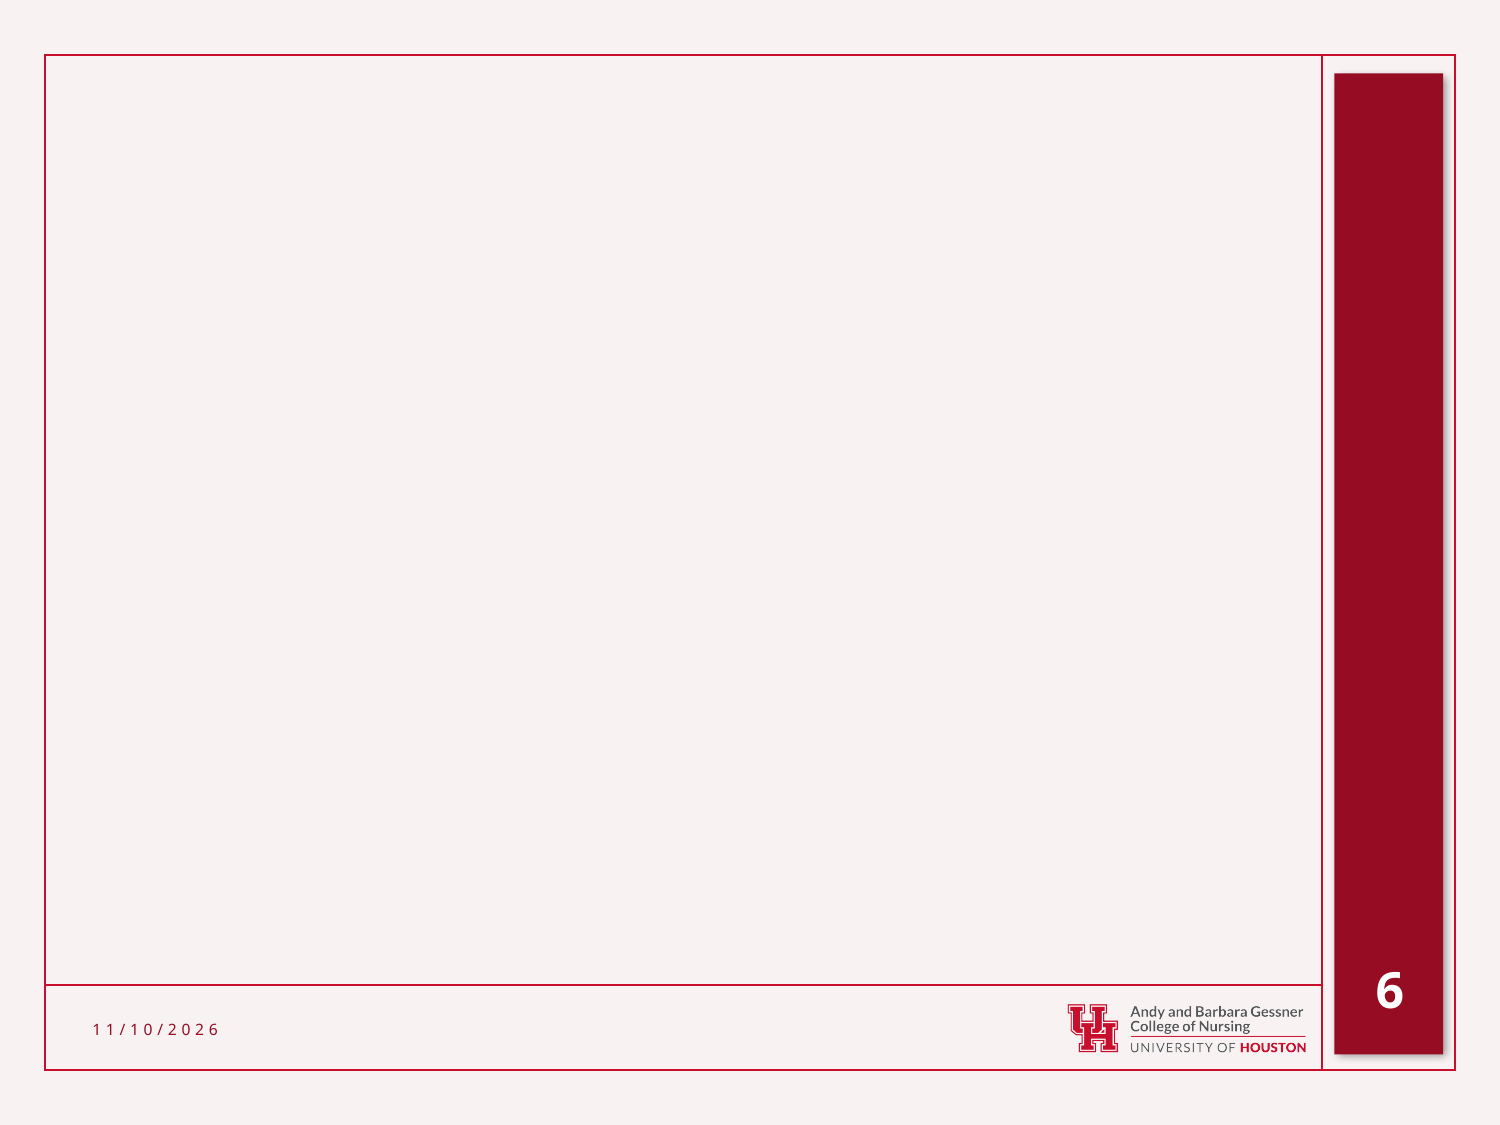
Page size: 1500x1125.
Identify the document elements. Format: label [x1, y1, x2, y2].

slide_number [77, 1007, 466, 1055]
picture [1063, 992, 1331, 1065]
